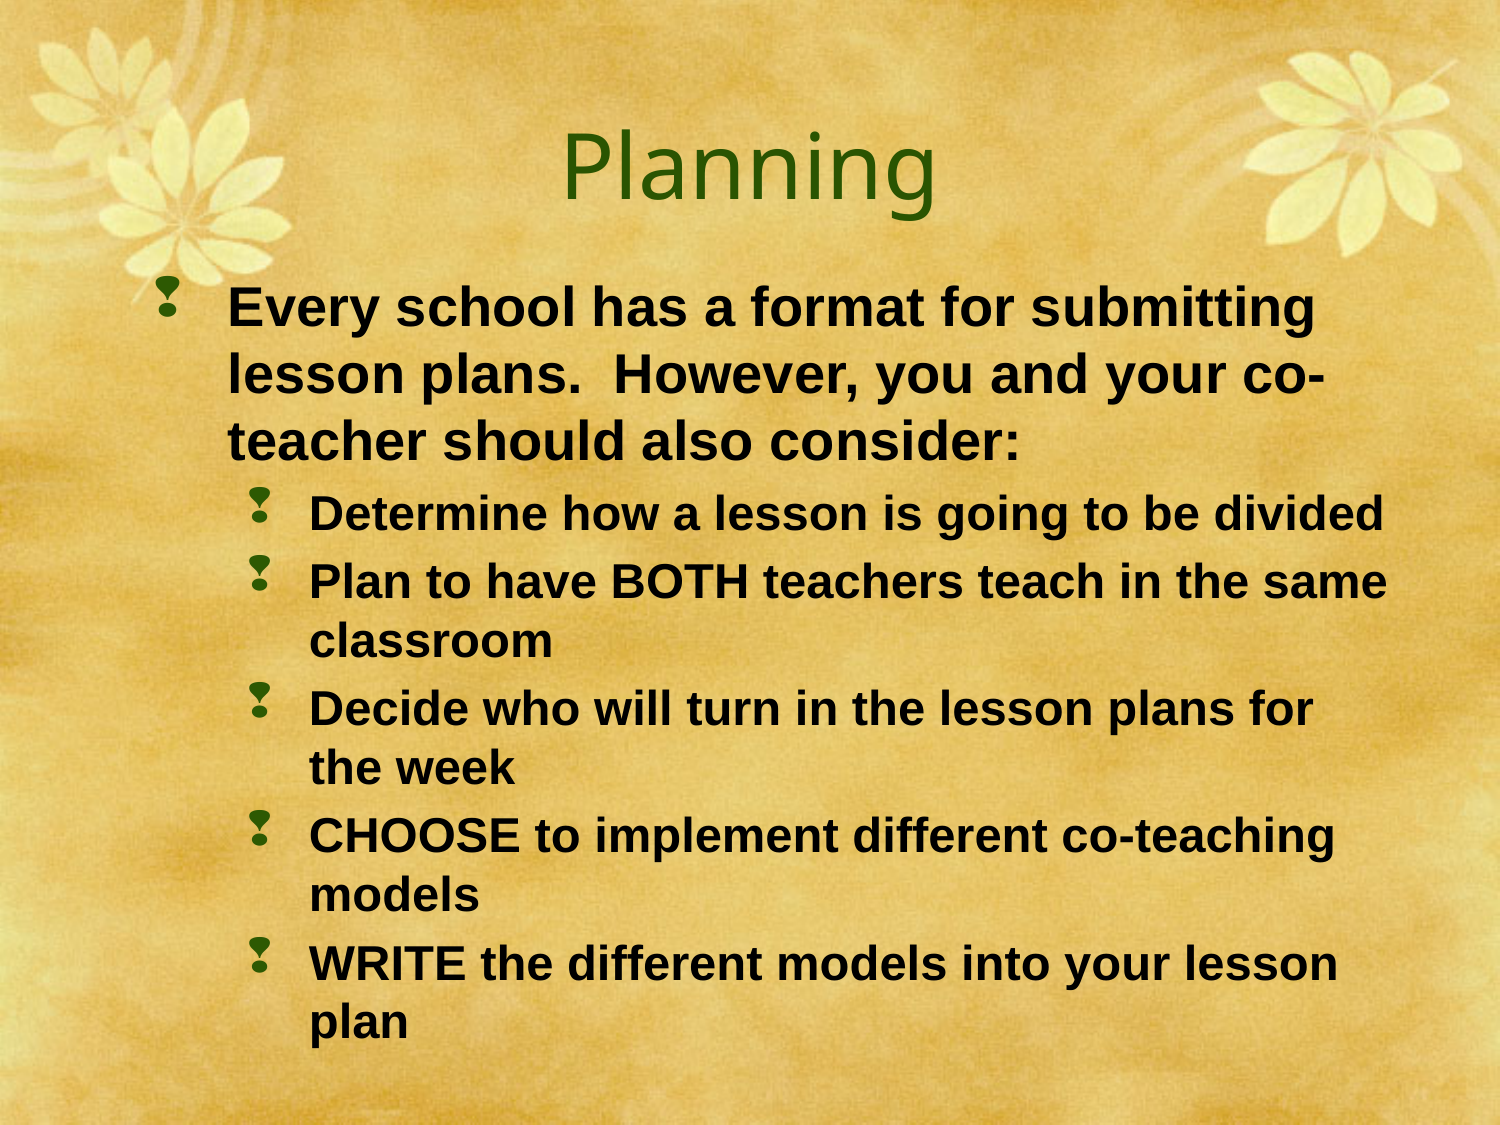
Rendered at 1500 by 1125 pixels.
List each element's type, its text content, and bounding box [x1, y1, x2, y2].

list Every school has a format for submitting lesson plans. However, you and your co-teacher should also consider: Determine how a lesson is going to be divided Plan to have BOTH teachers teach in the same classroom Decide who will turn in the lesson plans for the week CHOOSE to implement different co-teaching models WRITE the different models into your lesson plan [137, 262, 1413, 1076]
title Planning [112, 99, 1388, 226]
picture [0, 0, 1500, 1125]
